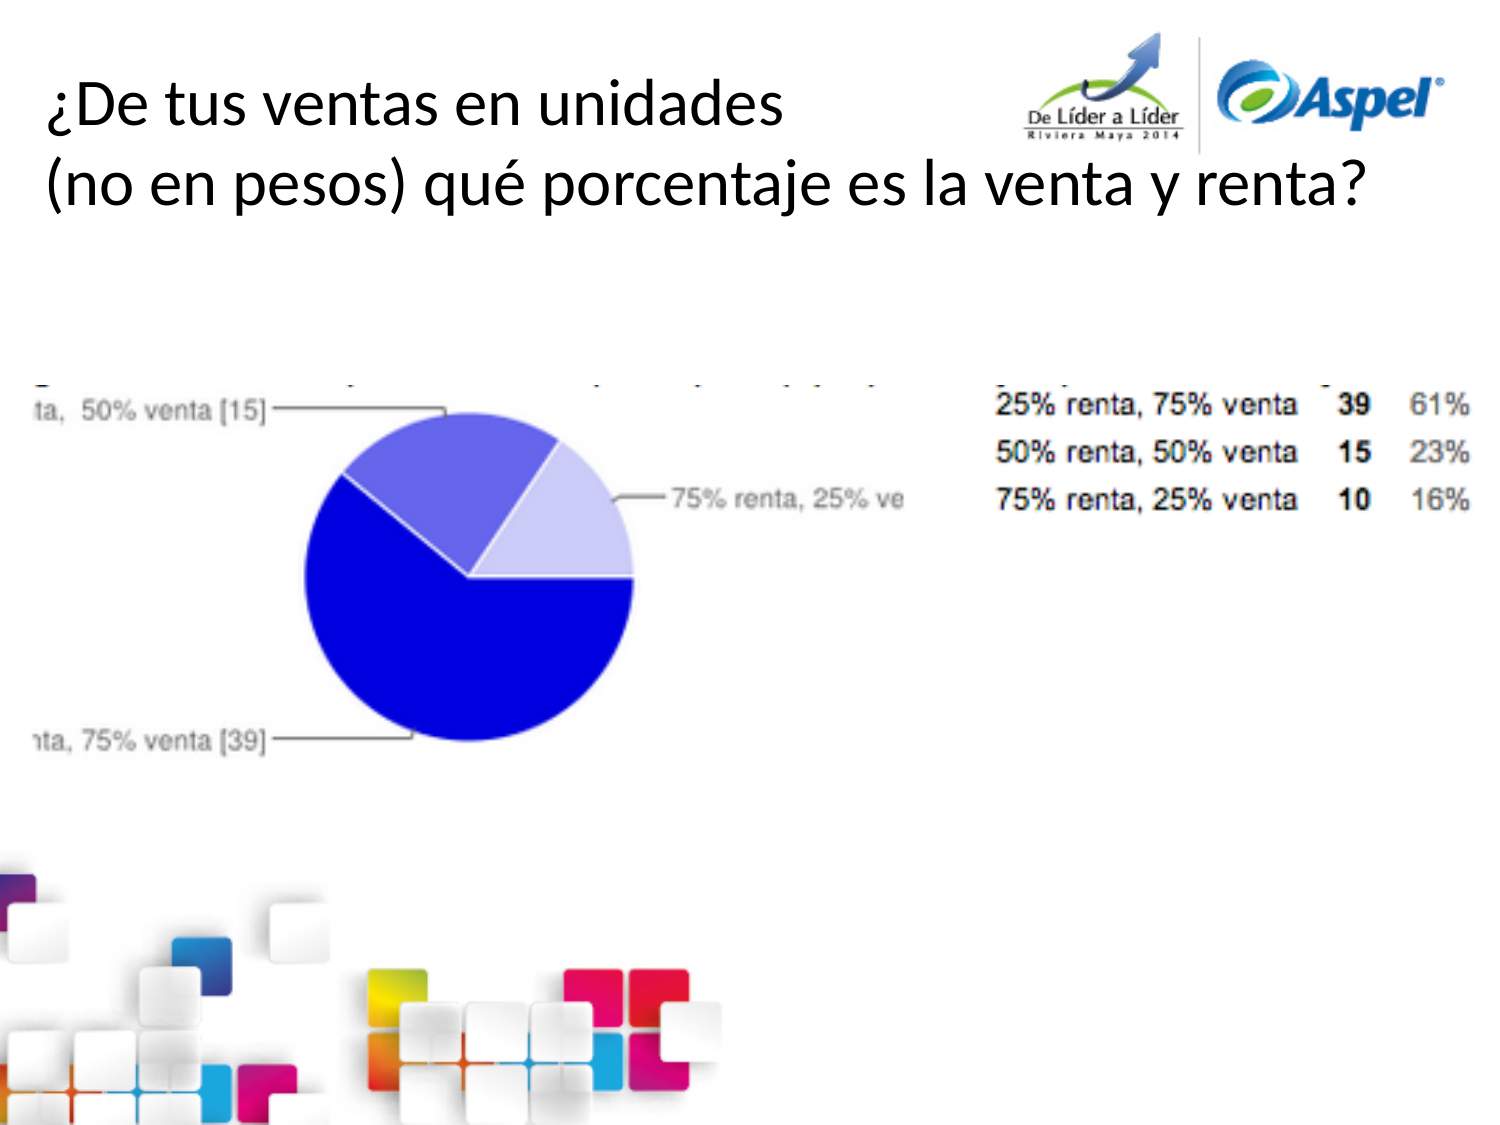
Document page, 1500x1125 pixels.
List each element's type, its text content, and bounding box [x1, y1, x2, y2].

title ¿De tus ventas en unidades (no en pesos) qué porcentaje es la venta y renta? [29, 45, 1455, 233]
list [2, 385, 1500, 827]
picture [0, 0, 1500, 1125]
